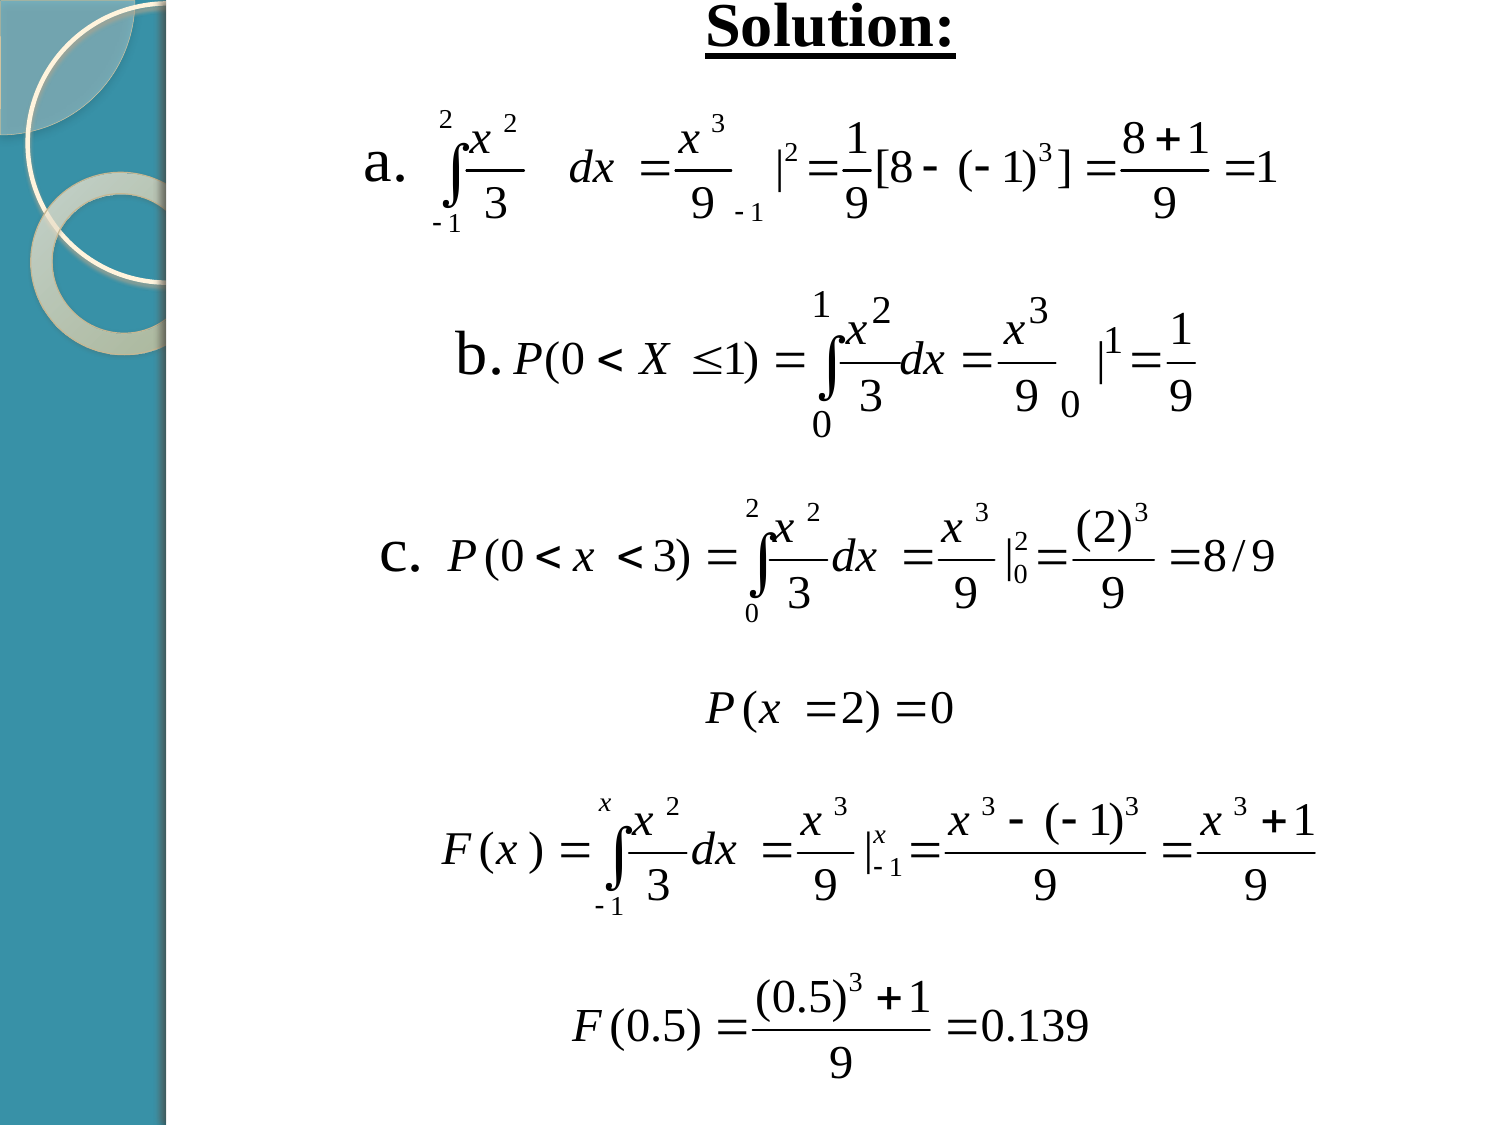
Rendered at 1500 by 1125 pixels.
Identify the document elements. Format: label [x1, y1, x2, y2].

text_box [0, 0, 1500, 1125]
